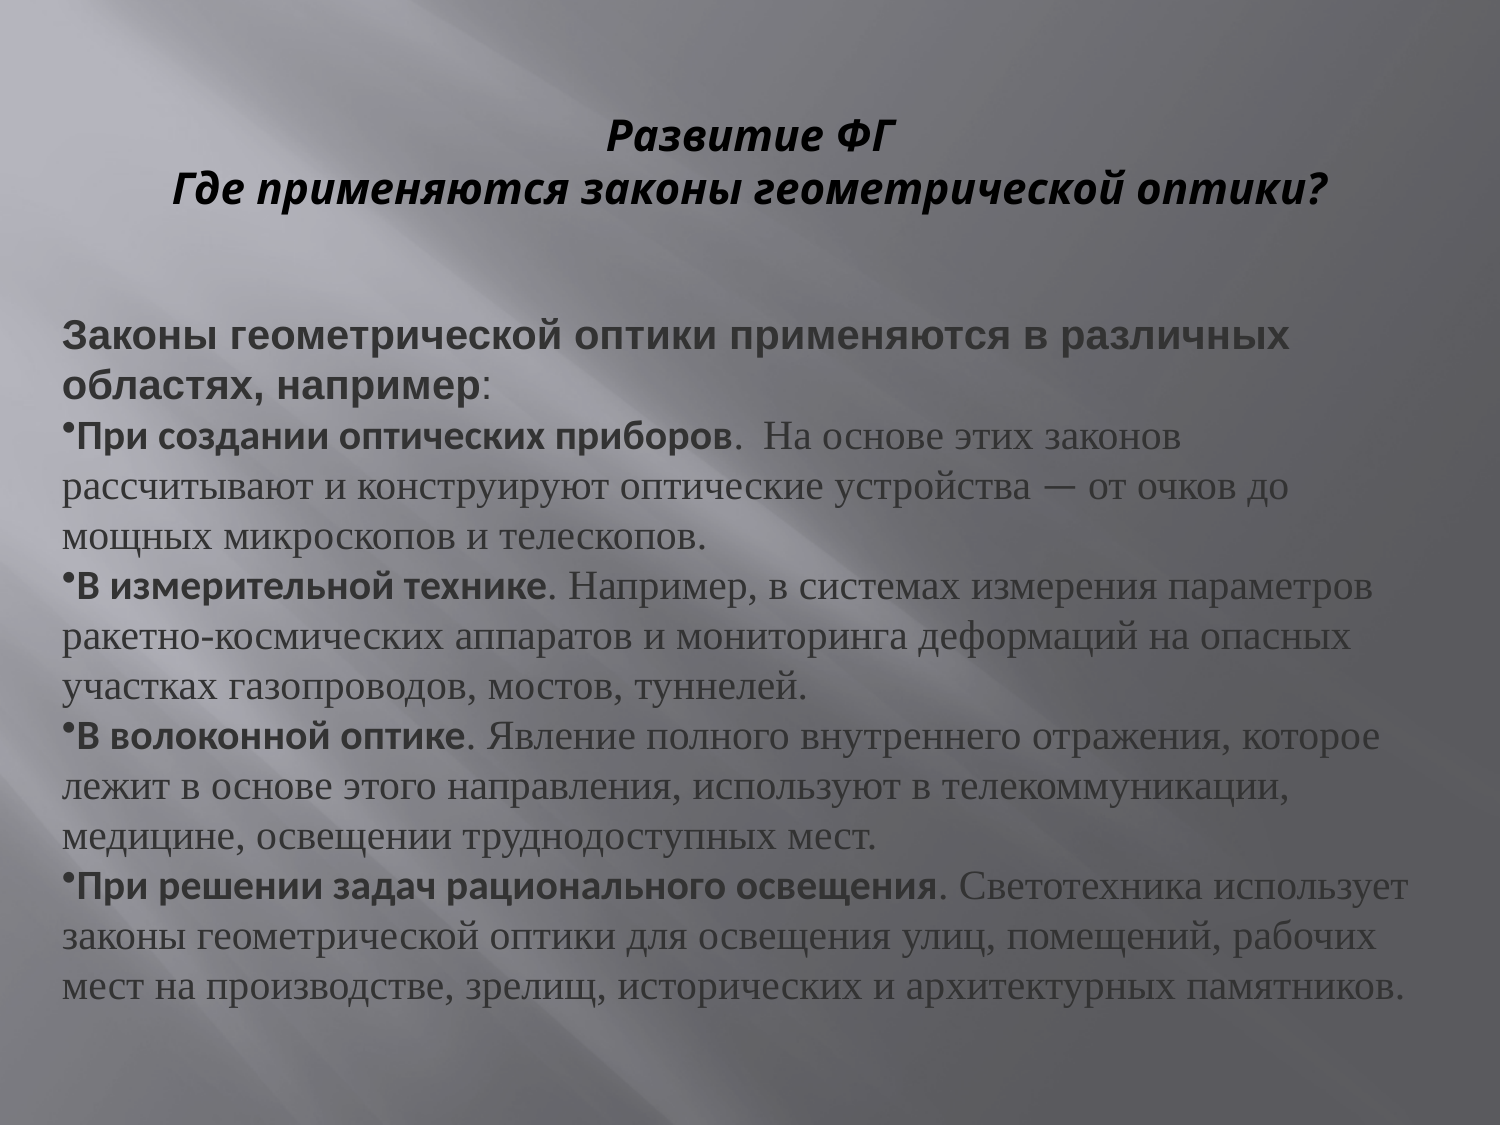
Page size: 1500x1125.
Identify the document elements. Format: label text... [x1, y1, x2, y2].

title Развитие ФГ Где применяются законы геометрической оптики? [75, 45, 1425, 233]
text_box Законы геометрической оптики применяются в различных областях, например: При создании оптических приборов. На основе этих законов рассчитывают и конструируют оптические устройства — от очков до мощных микроскопов и телескопов. В измерительной технике. Например, в системах измерения параметров ракетно-космических аппаратов и мониторинга деформаций на опасных участках газопроводов, мостов, туннелей. В волоконной оптике. Явление полного внутреннего отражения, которое лежит в основе этого направления, используют в телекоммуникации, медицине, освещении труднодоступных мест. При решении задач рационального освещения. Светотехника использует законы геометрической оптики для освещения улиц, помещений, рабочих мест на производстве, зрелищ, исторических и архитектурных памятников. [46, 249, 1454, 1061]
